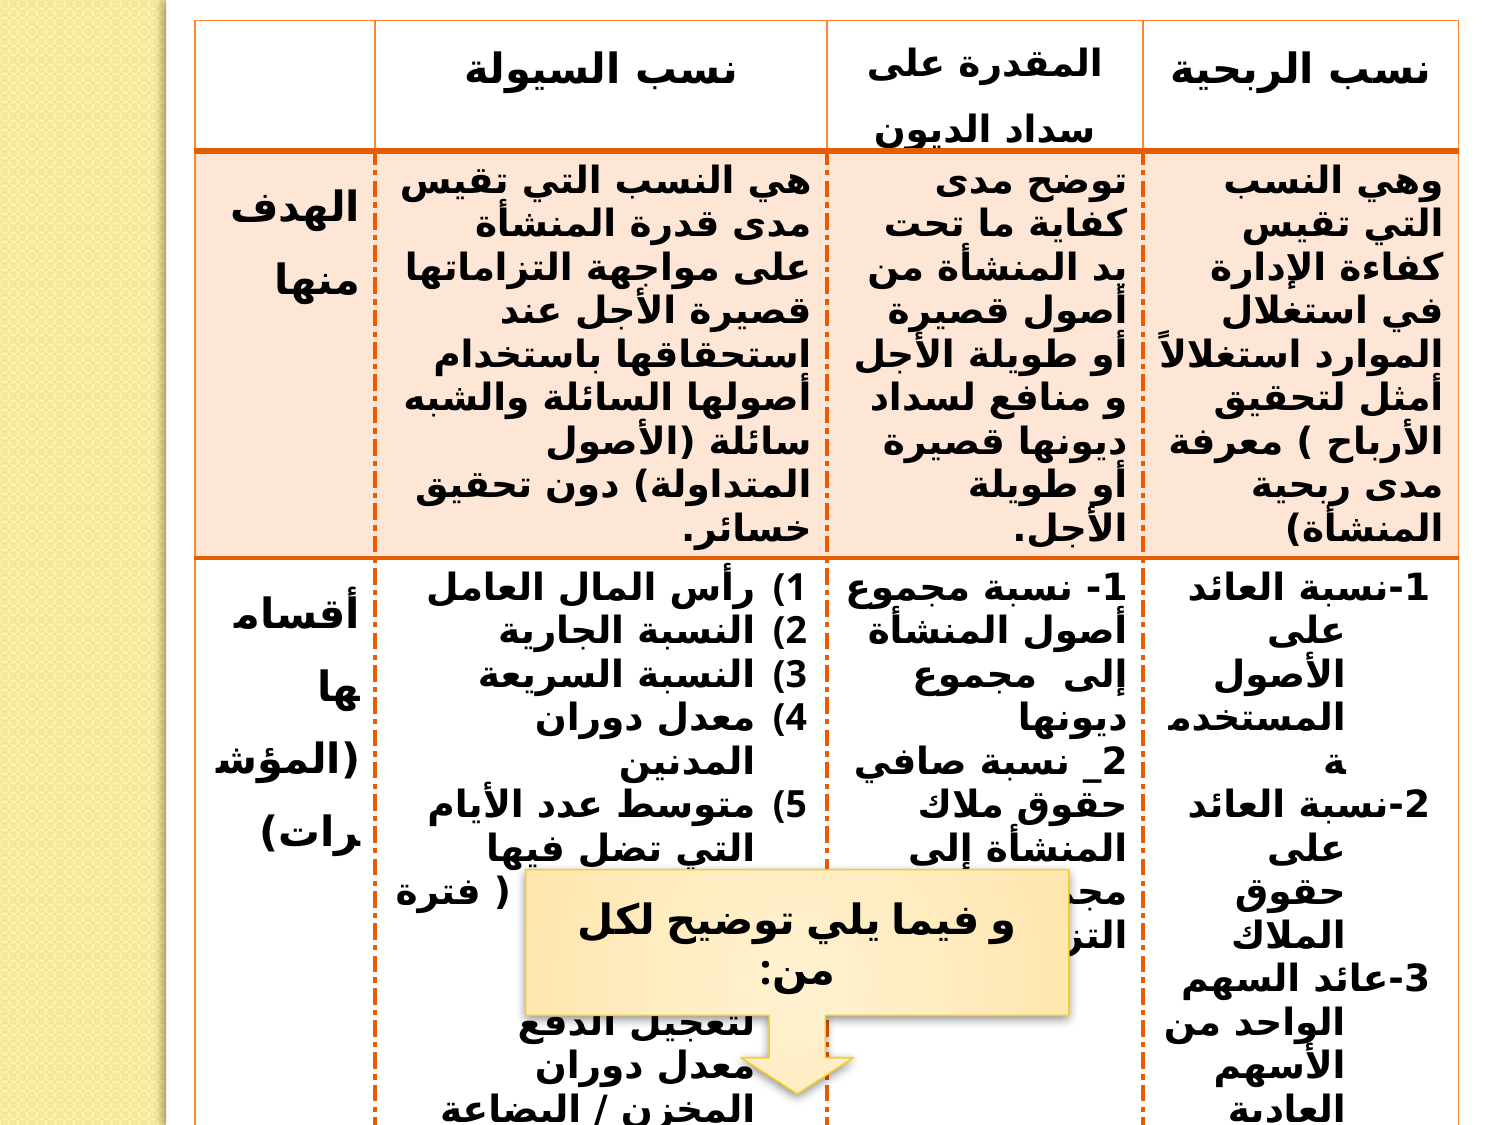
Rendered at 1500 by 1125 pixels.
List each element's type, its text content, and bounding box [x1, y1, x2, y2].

table_header نسب الربحية [1144, 21, 1458, 148]
table_header المقدرة على سداد الديون [828, 21, 1142, 148]
table_cell 1-نسبة العائد على الأصول المستخدمة 2-نسبة العائد على حقوق الملاك 3-عائد السهم الواحد من الأسهم العادية 4-نسبة السعر السوقي للسهم إلى عائد السهم. [1143, 560, 1458, 1125]
table_cell 1- نسبة مجموع أصول المنشأة إلى مجموع ديونها 2_ نسبة صافي حقوق ملاك المنشأة إلى مجموع التزاماتها [827, 560, 1143, 1125]
table_header نسب السيولة [376, 21, 826, 148]
table_header [196, 21, 374, 148]
table_cell رأس المال العامل النسبة الجارية النسبة السريعة معدل دوران المدنين متوسط عدد الأيام التي تضل فيها الديون قائمة ( فترة التحصيل) معدل الخضم لتعجيل الدفع معدل دوران المخزن / البضاعة متوسط عدد الأيام التي تظل فيها المبيعات سلعيا ( فترة التخزين) [375, 560, 827, 1125]
text_box و فيما يلي توضيح لكل من: [524, 868, 1070, 1095]
table_cell الهدف منها [196, 154, 375, 556]
table_cell وهي النسب التي تقيس كفاءة الإدارة في استغلال الموارد استغلالاً أمثل لتحقيق الأرباح ) معرفة مدى ربحية المنشأة) [1143, 154, 1458, 556]
table_cell هي النسب التي تقيس مدى قدرة المنشأة على مواجهة التزاماتها قصيرة الأجل عند استحقاقها باستخدام أصولها السائلة والشبه سائلة (الأصول المتداولة) دون تحقيق خسائر. [375, 154, 827, 556]
table_cell توضح مدى كفاية ما تحت يد المنشأة من أصول قصيرة أو طويلة الأجل و منافع لسداد ديونها قصيرة أو طويلة الأجل. [827, 154, 1143, 556]
table_cell أقسامها (المؤشرات) [196, 560, 375, 1125]
